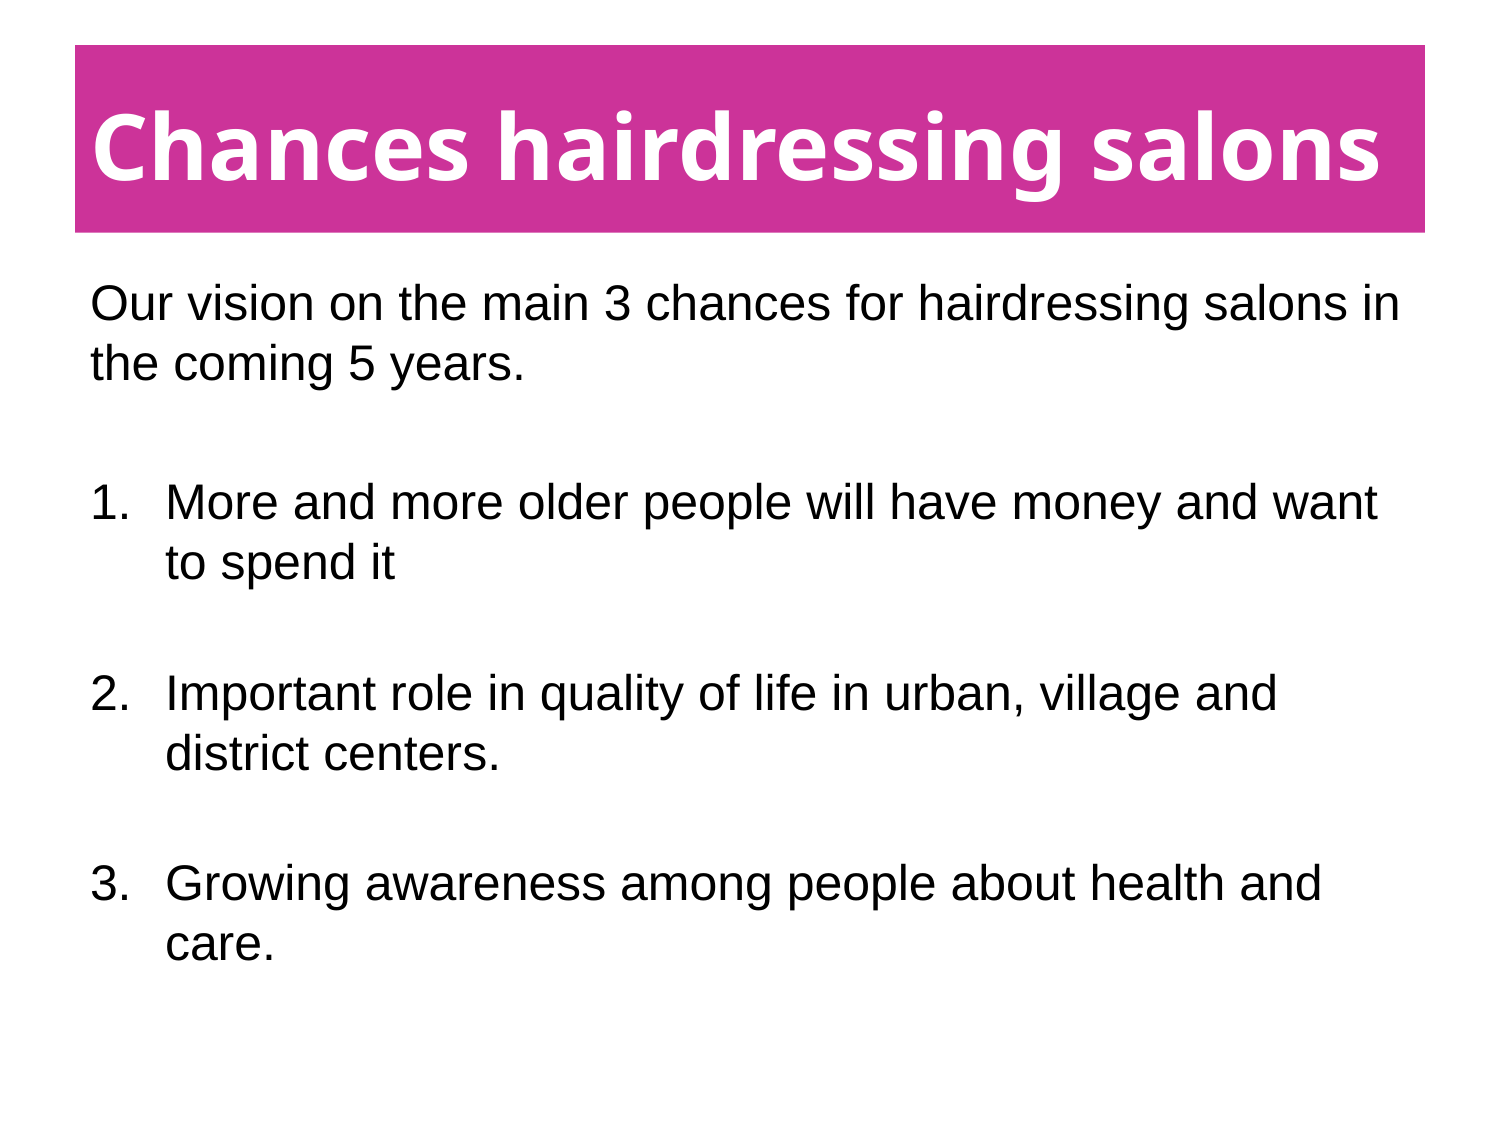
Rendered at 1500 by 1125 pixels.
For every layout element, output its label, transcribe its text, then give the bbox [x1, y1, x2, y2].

list Our vision on the main 3 chances for hairdressing salons in the coming 5 years. More and more older people will have money and want to spend it Important role in quality of life in urban, village and district centers. Growing awareness among people about health and care. [75, 262, 1425, 1005]
title Chances hairdressing salons [75, 45, 1425, 233]
